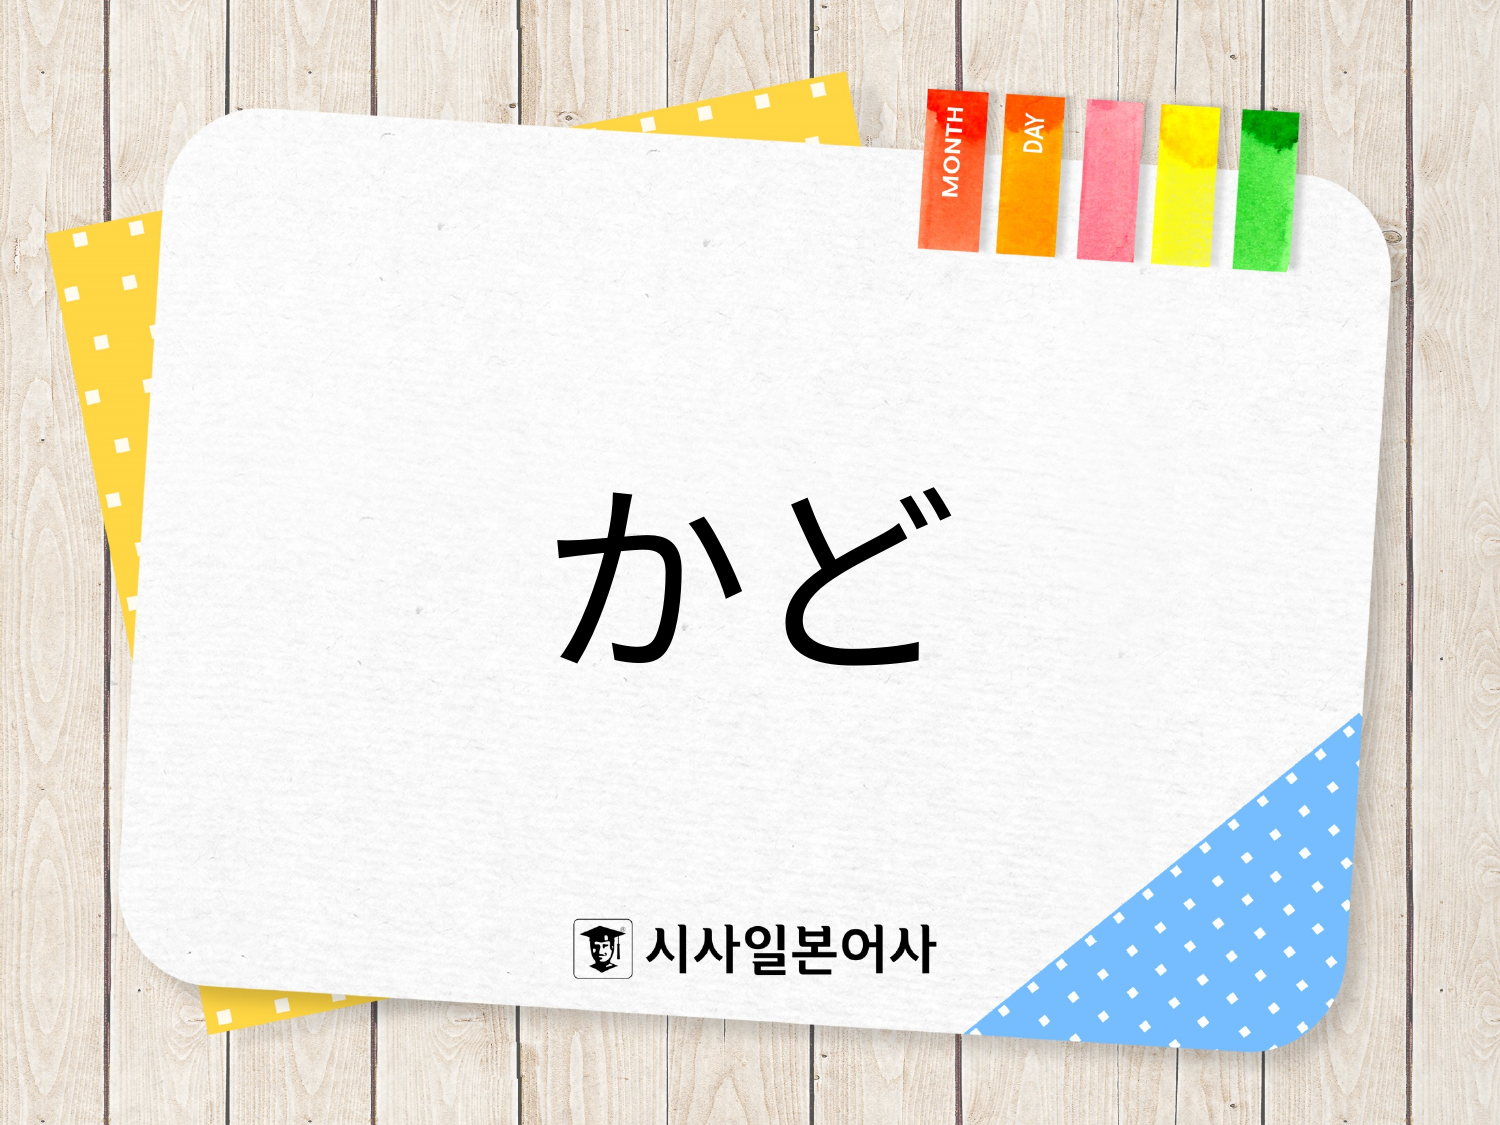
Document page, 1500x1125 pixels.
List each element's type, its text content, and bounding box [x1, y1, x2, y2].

title かど [75, 338, 1425, 811]
picture [0, 0, 1500, 1125]
